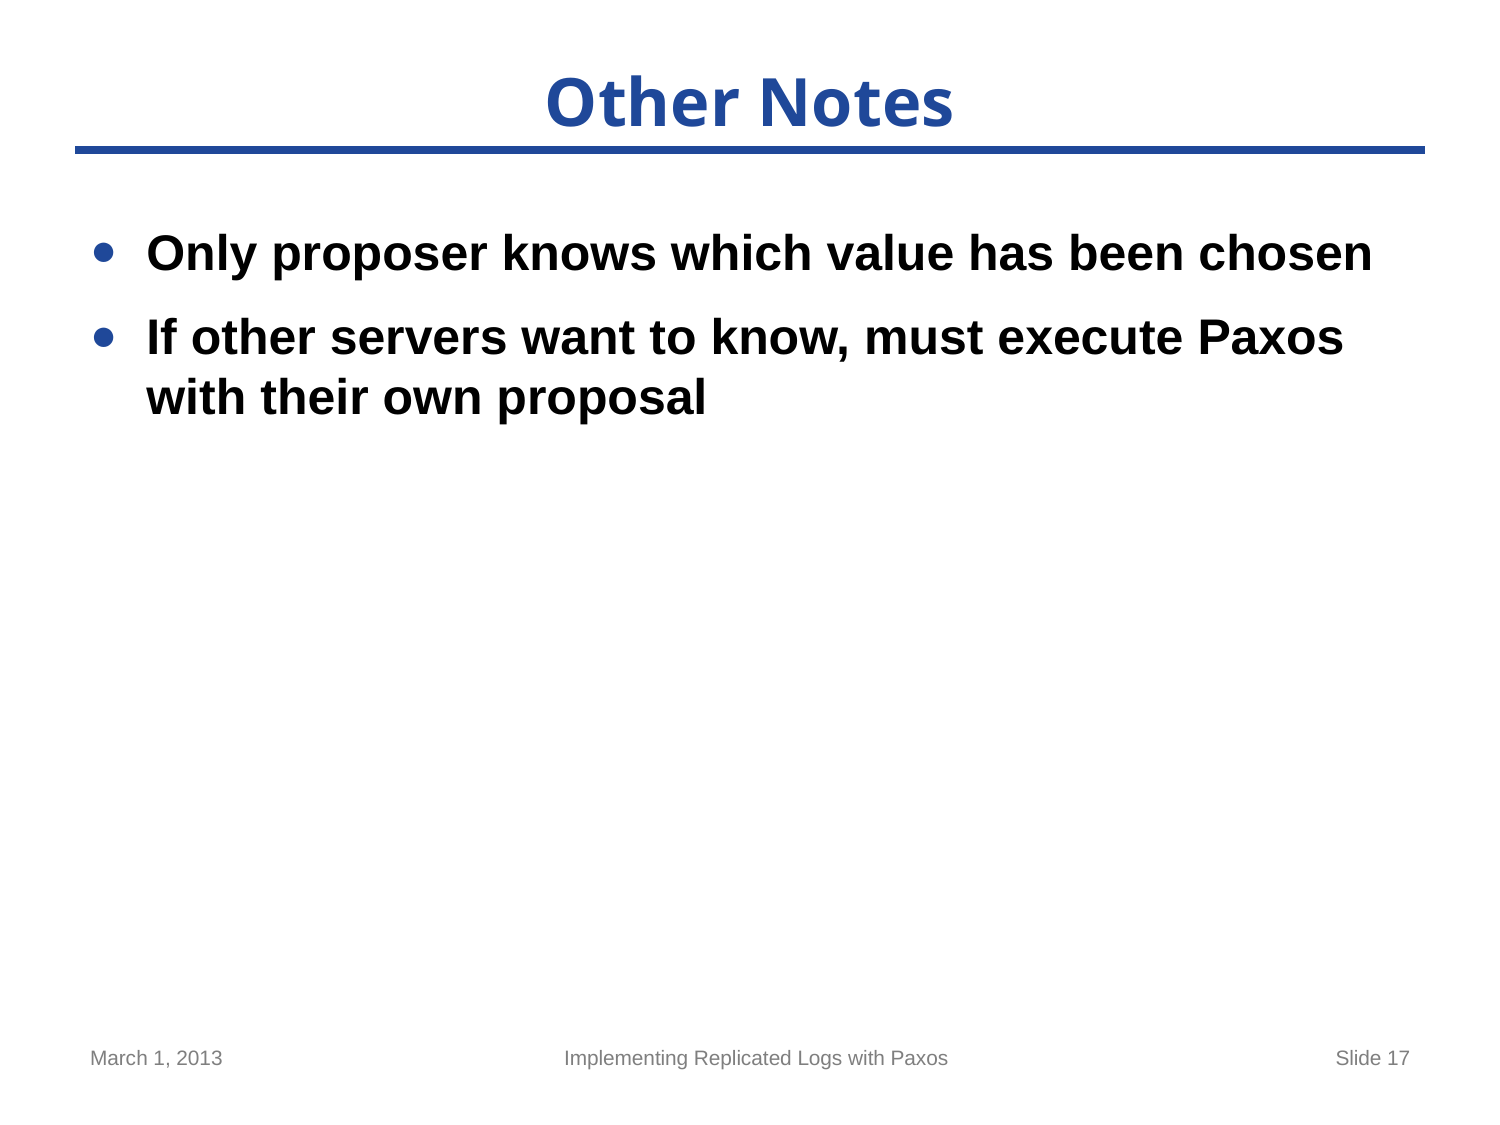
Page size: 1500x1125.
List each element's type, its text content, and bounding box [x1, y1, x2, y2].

slide_number Slide 17 [1074, 1037, 1425, 1103]
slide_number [75, 1037, 425, 1103]
footer Implementing Replicated Logs with Paxos [474, 1037, 1038, 1103]
title Other Notes [75, 50, 1425, 150]
list Only proposer knows which value has been chosen If other servers want to know, must execute Paxos with their own proposal [75, 212, 1425, 1005]
